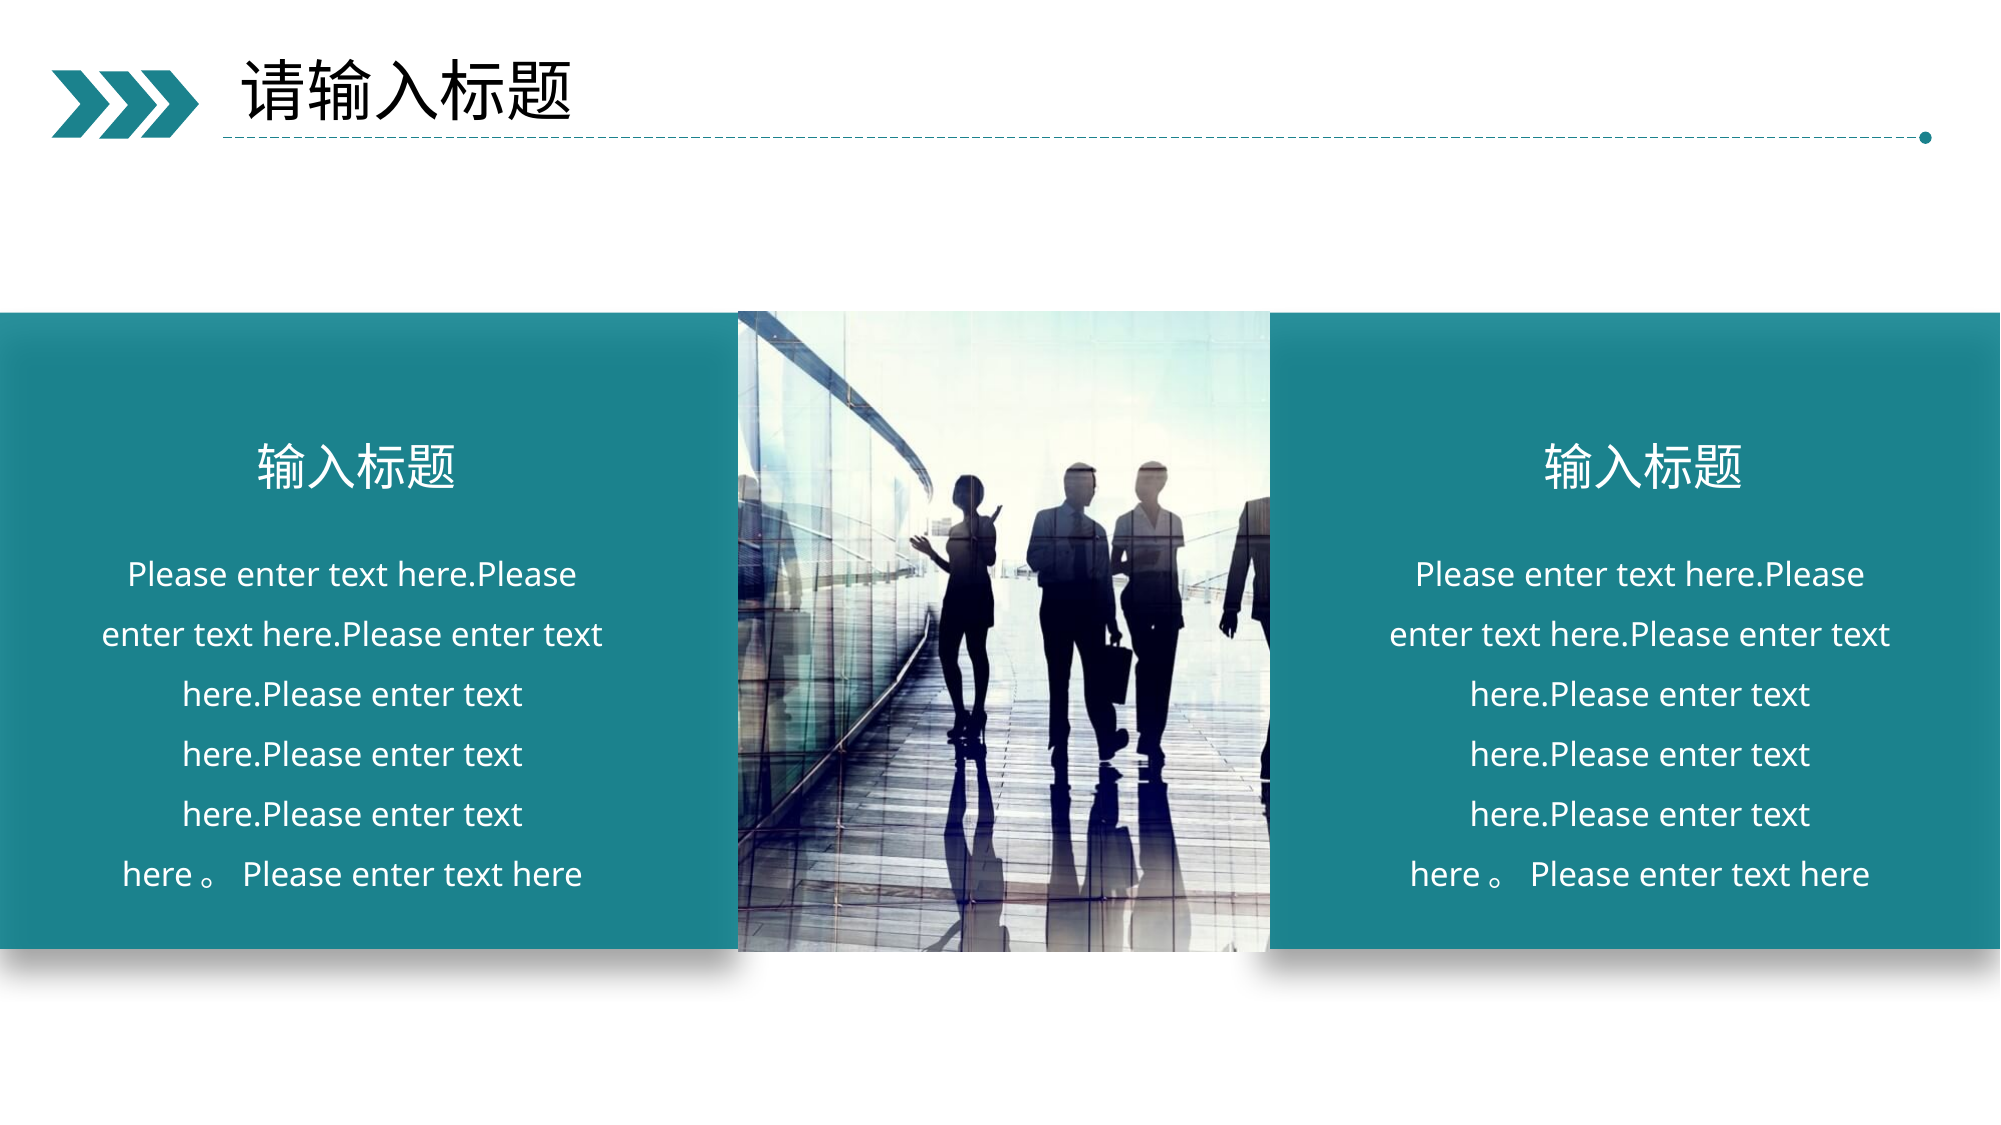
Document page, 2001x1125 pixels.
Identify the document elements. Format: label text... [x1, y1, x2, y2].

text_box [1270, 312, 2000, 950]
picture [738, 311, 1270, 953]
text_box [0, 312, 738, 950]
text_box 输入标题 [1428, 397, 1860, 503]
text_box [138, 69, 201, 139]
text_box [49, 69, 112, 139]
text_box 请输入标题 [225, 41, 589, 137]
text_box Please enter text here.Please enter text here.Please enter text here.Please enter text here.Please enter text here.Please enter text here。Please enter text here [1368, 526, 1913, 901]
text_box Please enter text here.Please enter text here.Please enter text here.Please enter text here.Please enter text here.Please enter text here。Please enter text here [80, 526, 625, 901]
text_box [96, 70, 159, 140]
text_box 输入标题 [140, 397, 572, 503]
